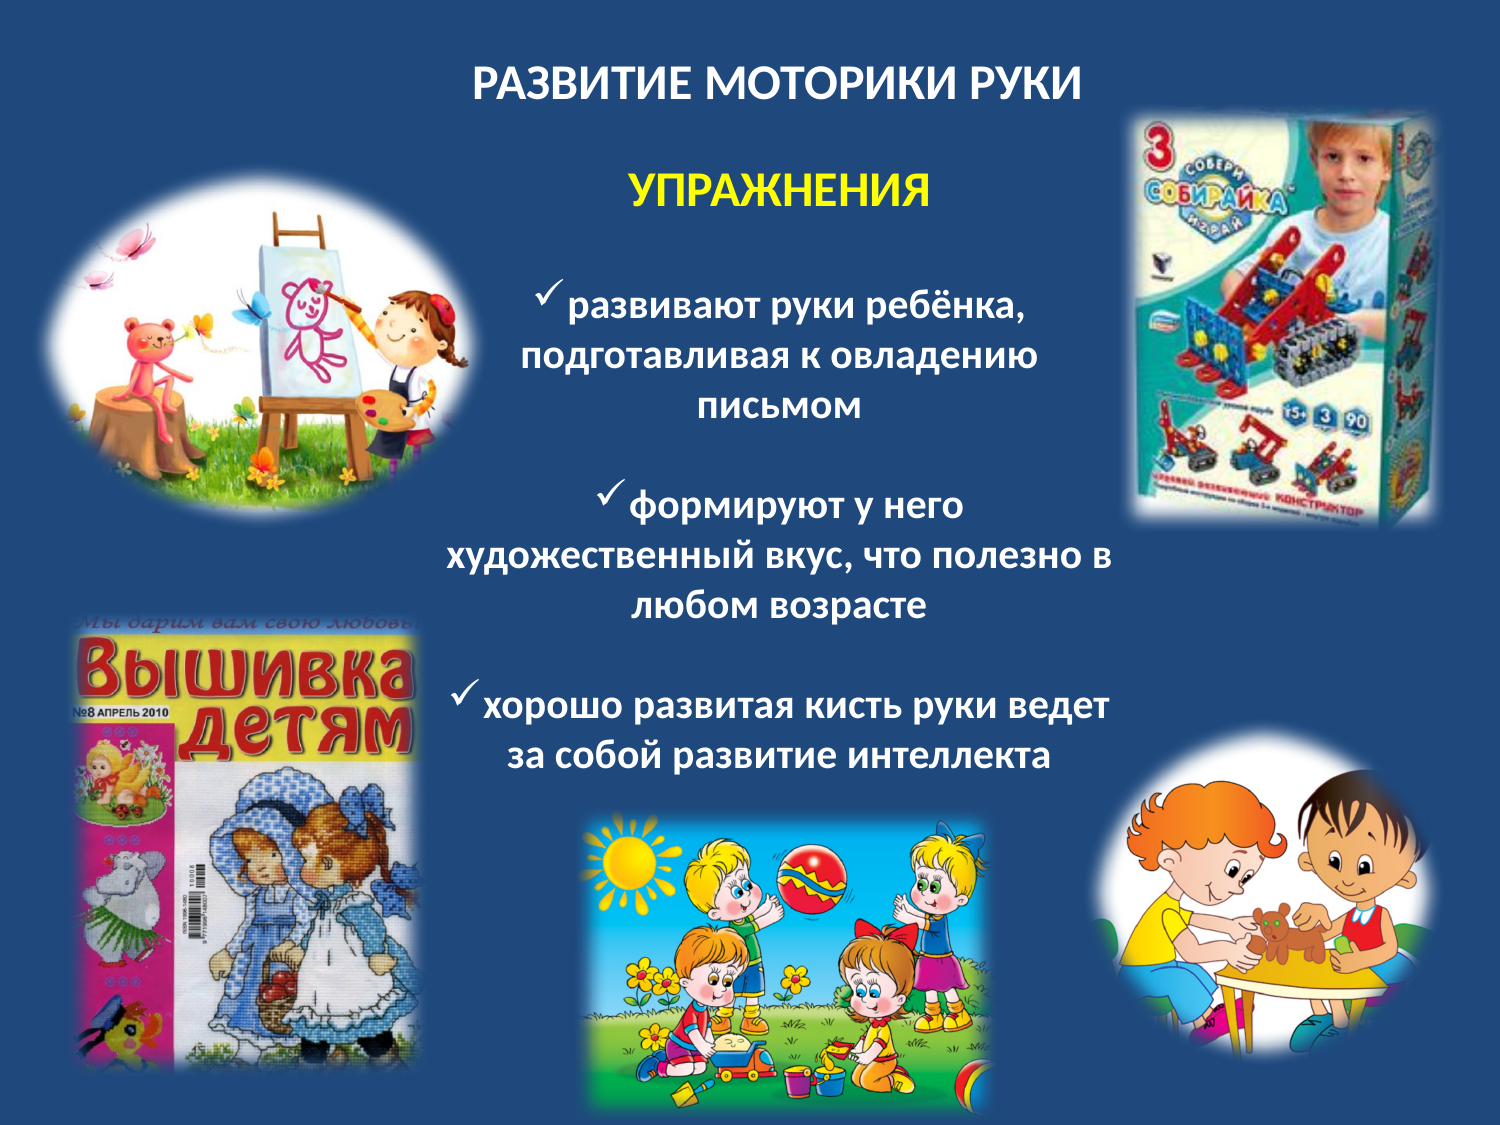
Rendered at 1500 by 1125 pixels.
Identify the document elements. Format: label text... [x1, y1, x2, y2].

text_box РАЗВИТИЕ МОТОРИКИ РУКИ [458, 42, 1099, 118]
picture [1080, 715, 1448, 1069]
picture [572, 805, 999, 1125]
picture [1115, 101, 1448, 534]
picture [29, 160, 491, 531]
picture [64, 609, 428, 1078]
text_box УПРАЖНЕНИЯ развивают руки ребёнка, подготавливая к овладению письмом формируют у него художественный вкус, что полезно в любом возрасте хорошо развитая кисть руки ведет за собой развитие интеллекта [431, 148, 1128, 829]
